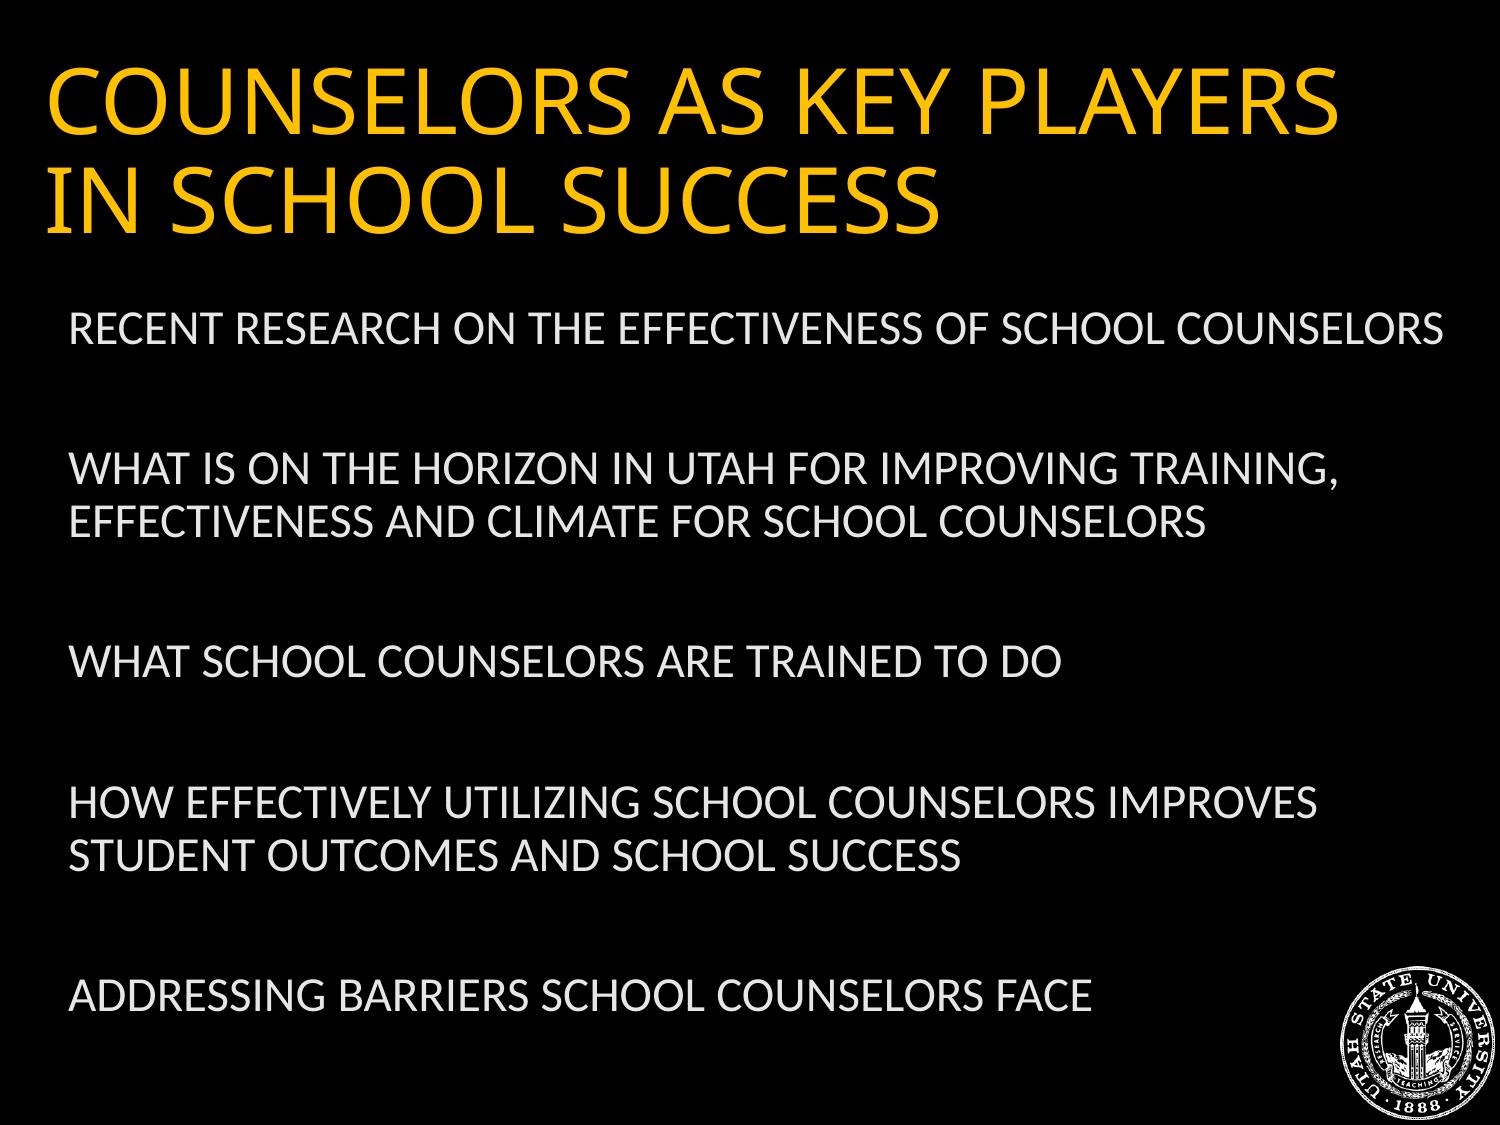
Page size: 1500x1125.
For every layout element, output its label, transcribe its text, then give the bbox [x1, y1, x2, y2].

picture [1340, 966, 1496, 1120]
title Counselors as Key Players in School Success [29, 31, 1473, 279]
list Recent research on the effectiveness of school counselors What is on the horizon in Utah for improving training, effectiveness and climate for school counselors What school counselors are trained to do How effectively utilizing school counselors improves student outcomes and school success Addressing barriers school counselors face [53, 294, 1473, 1089]
